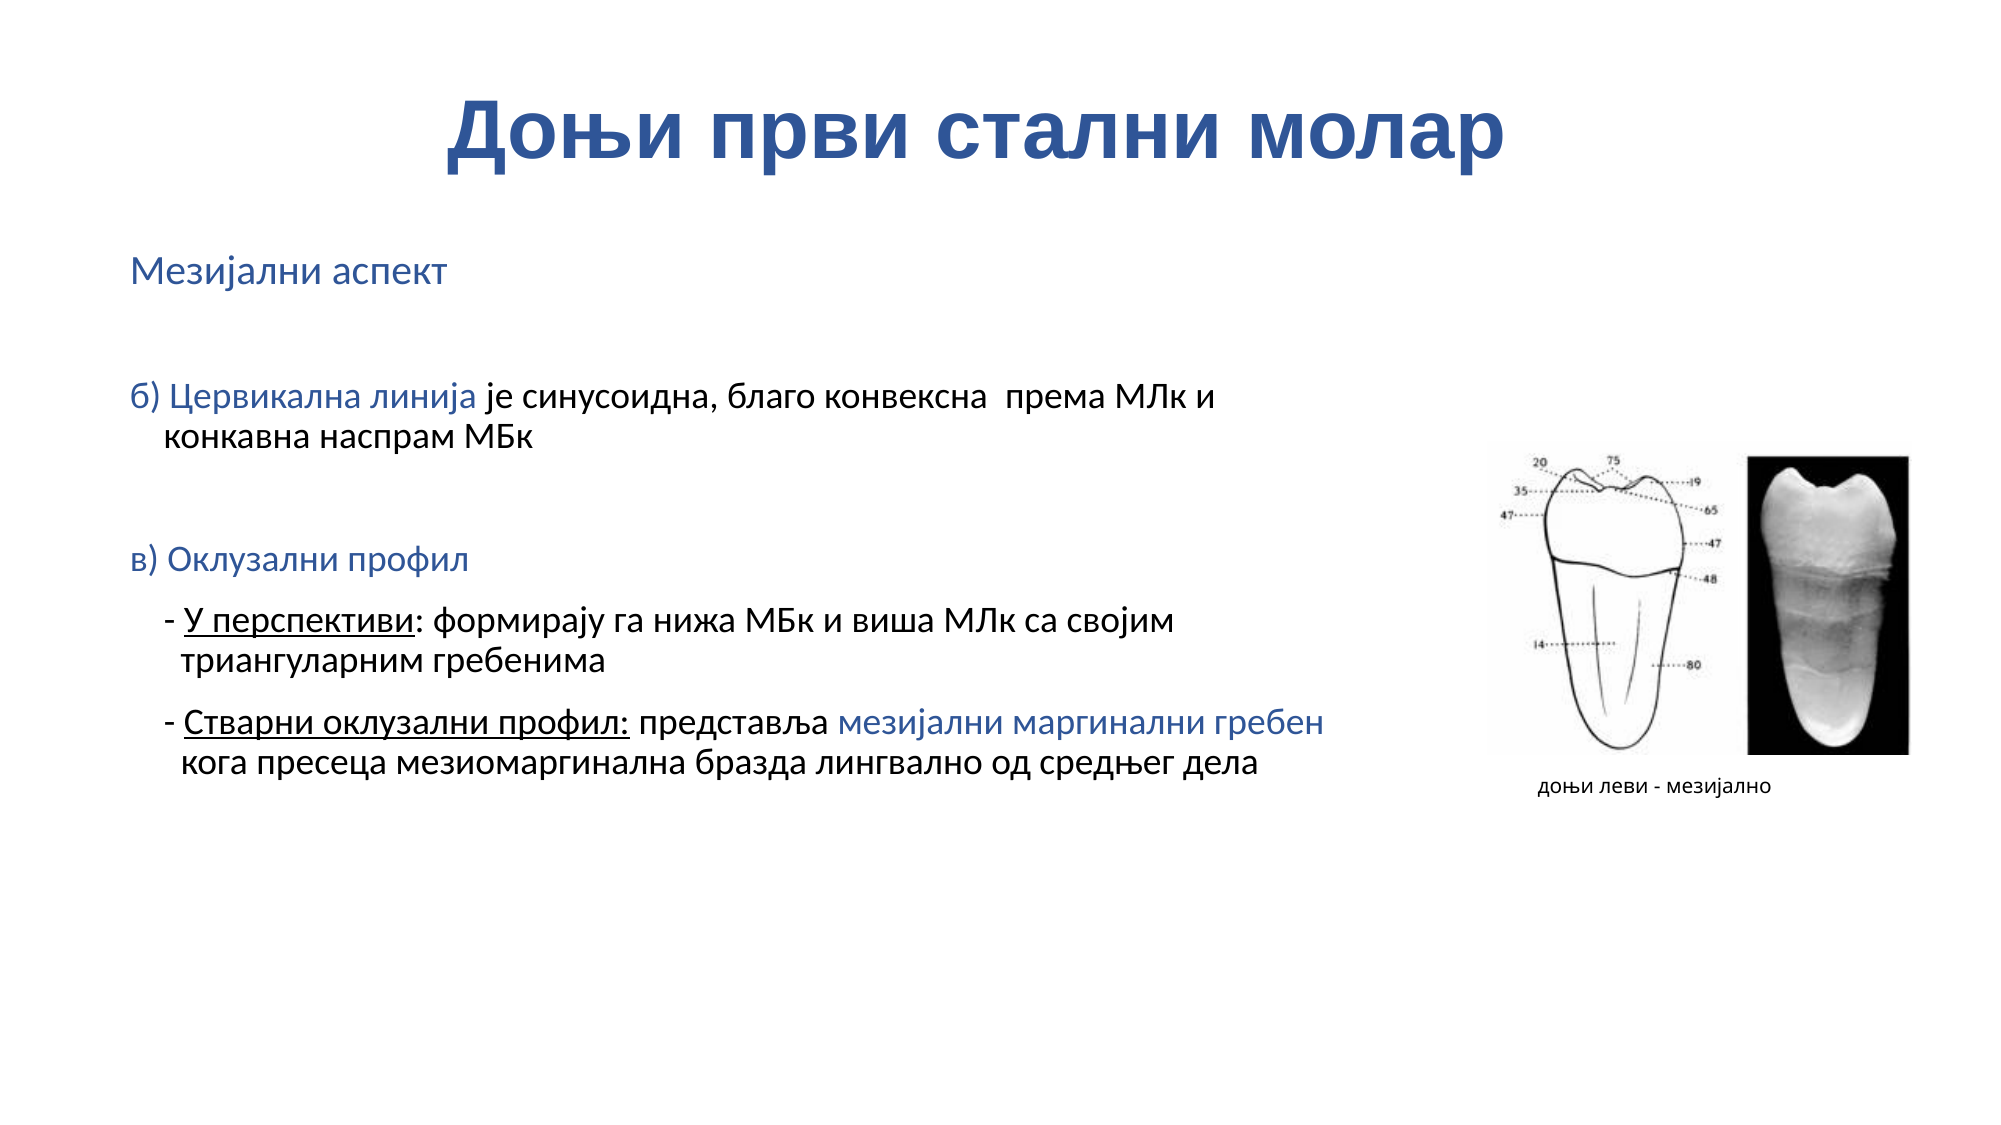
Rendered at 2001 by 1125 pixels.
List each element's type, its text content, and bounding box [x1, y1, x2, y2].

list Мезијални аспект б) Цервикална линија је синусоидна, благо конвексна према МЛк и конкавна наспрам МБк в) Оклузални профил - У перспективи: формирају га нижа МБк и виша МЛк са својим триангуларним гребенима - Стварни оклузални профил: представља мезијални маргинални гребен кога пресеца мезиомаргинална бразда лингвално од средњег дела [114, 240, 1467, 929]
text_box доњи леви - мезијално [1522, 765, 1787, 806]
picture [1486, 441, 1913, 755]
text_box Доњи први стални молар [432, 31, 1708, 219]
